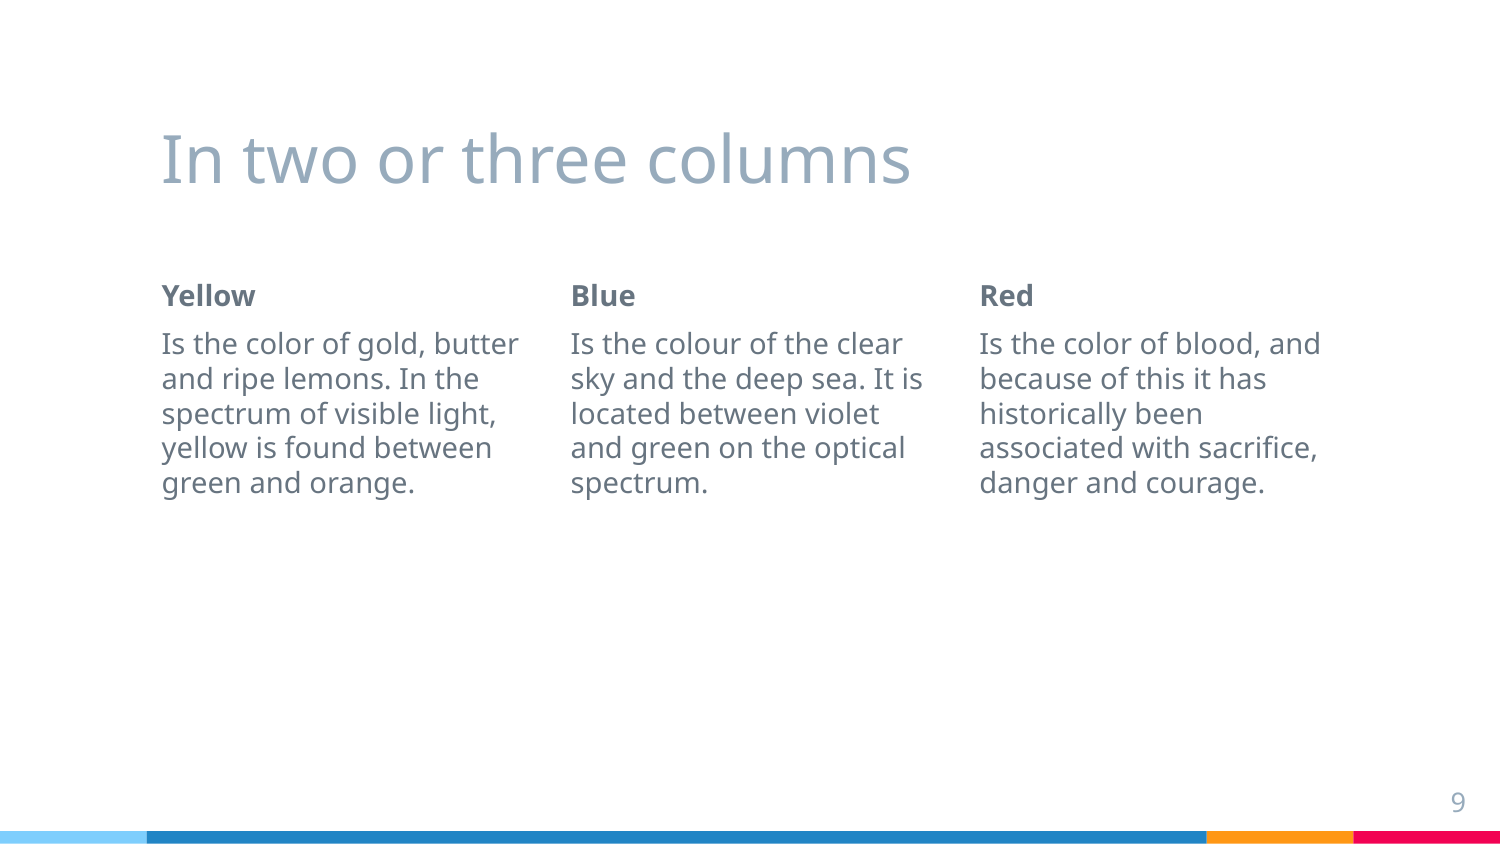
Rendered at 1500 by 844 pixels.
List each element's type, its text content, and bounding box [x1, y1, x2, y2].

list Blue Is the colour of the clear sky and the deep sea. It is located between violet and green on the optical spectrum. [555, 262, 945, 491]
title In two or three columns [146, 71, 1207, 212]
list Red Is the color of blood, and because of this it has historically been associated with sacrifice, danger and courage. [964, 262, 1354, 491]
list Yellow Is the color of gold, butter and ripe lemons. In the spectrum of visible light, yellow is found between green and orange. [146, 262, 536, 491]
slide_number 9 [1391, 770, 1482, 822]
